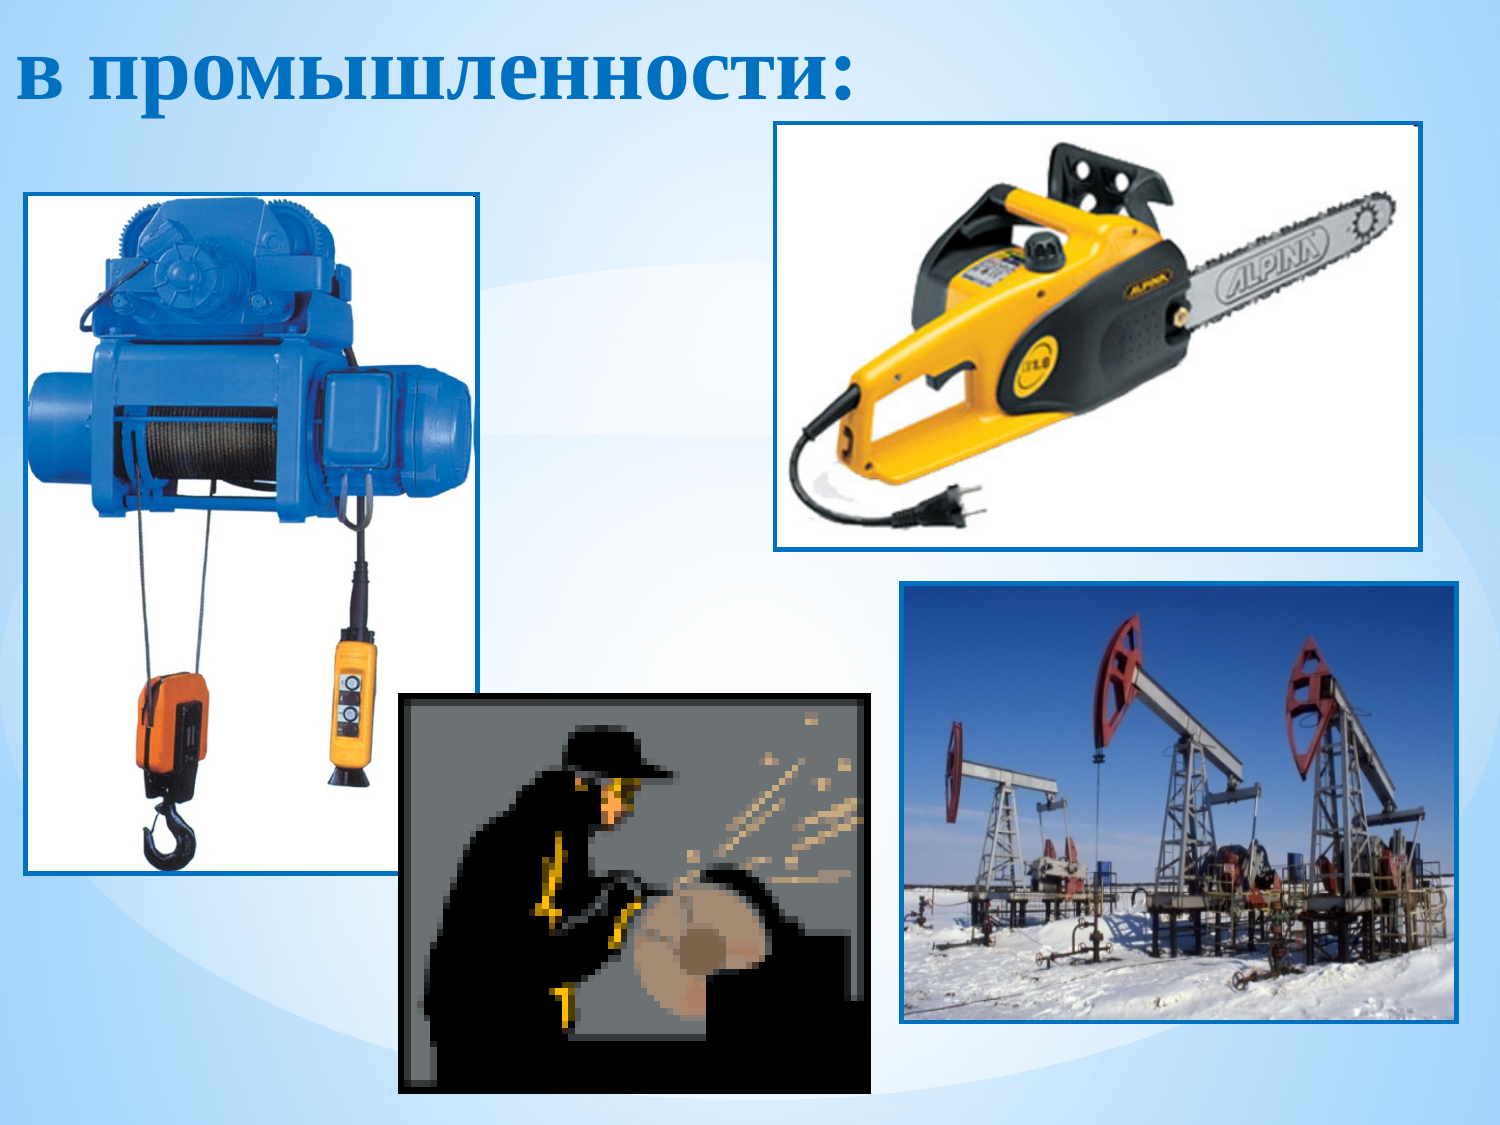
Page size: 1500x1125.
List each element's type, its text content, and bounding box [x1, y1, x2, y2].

picture [903, 585, 1455, 1020]
picture [777, 125, 1419, 548]
subtitle в промышленности: [0, 0, 1500, 1125]
picture [27, 195, 872, 1095]
